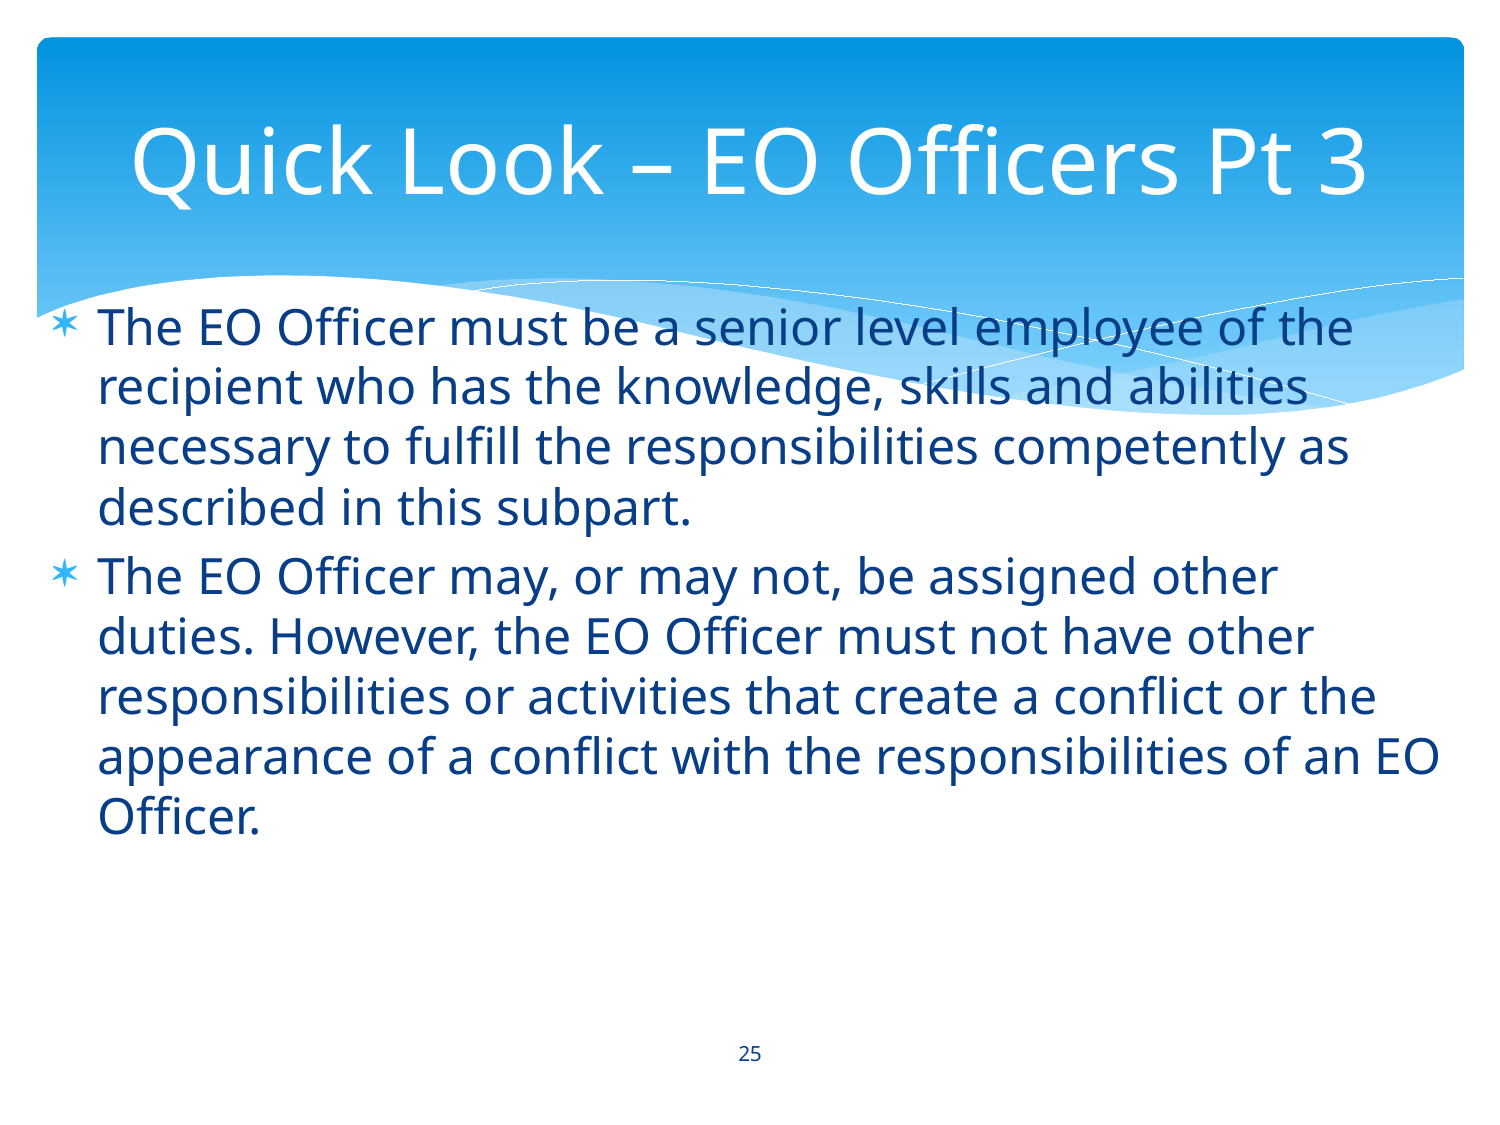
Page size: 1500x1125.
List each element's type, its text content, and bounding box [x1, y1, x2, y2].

list The EO Officer must be a senior level employee of the recipient who has the knowledge, skills and abilities necessary to fulfill the responsibilities competently as described in this subpart. The EO Officer may, or may not, be assigned other duties. However, the EO Officer must not have other responsibilities or activities that create a conflict or the appearance of a conflict with the responsibilities of an EO Officer. [37, 287, 1463, 1050]
title Quick Look – EO Officers Pt 3 [75, 55, 1425, 261]
slide_number 25 [654, 1025, 846, 1086]
